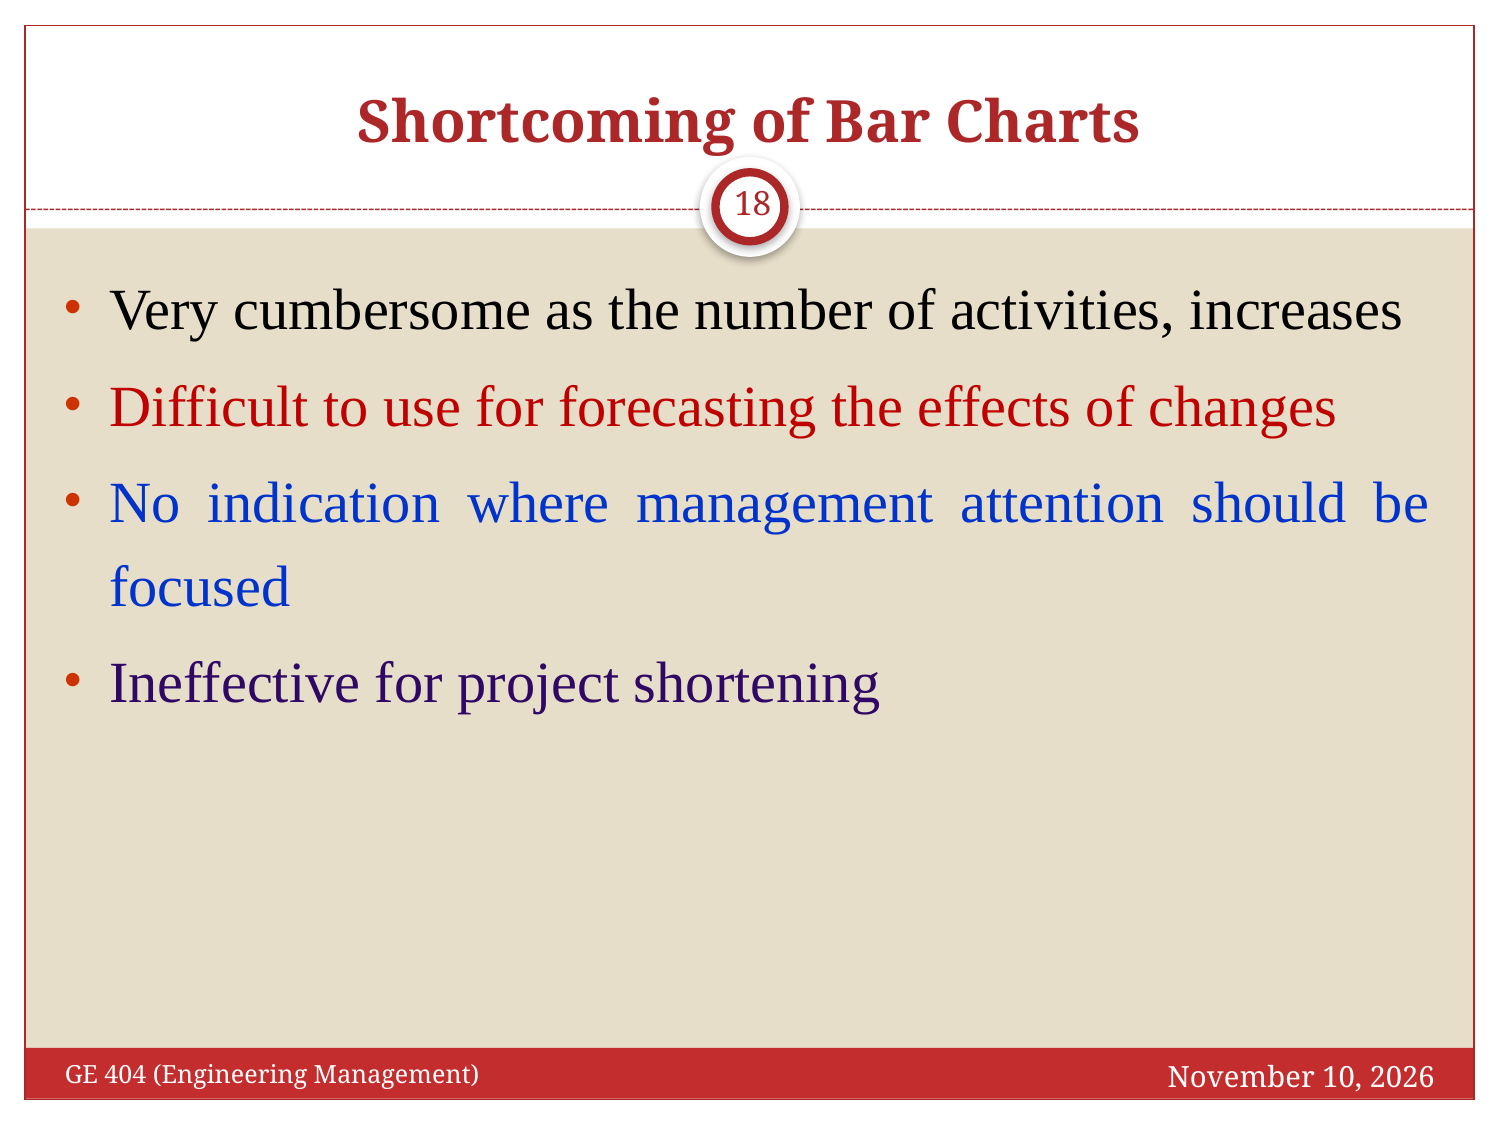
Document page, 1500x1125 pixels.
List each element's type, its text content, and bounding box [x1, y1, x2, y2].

list Very cumbersome as the number of activities, increases Difficult to use for forecasting the effects of changes No indication where management attention should be focused Ineffective for project shortening [49, 250, 1445, 1001]
footer GE 404 (Engineering Management) [50, 1051, 638, 1112]
title Shortcoming of Bar Charts [49, 37, 1450, 162]
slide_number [950, 1050, 1450, 1111]
slide_number 18 [715, 168, 791, 241]
